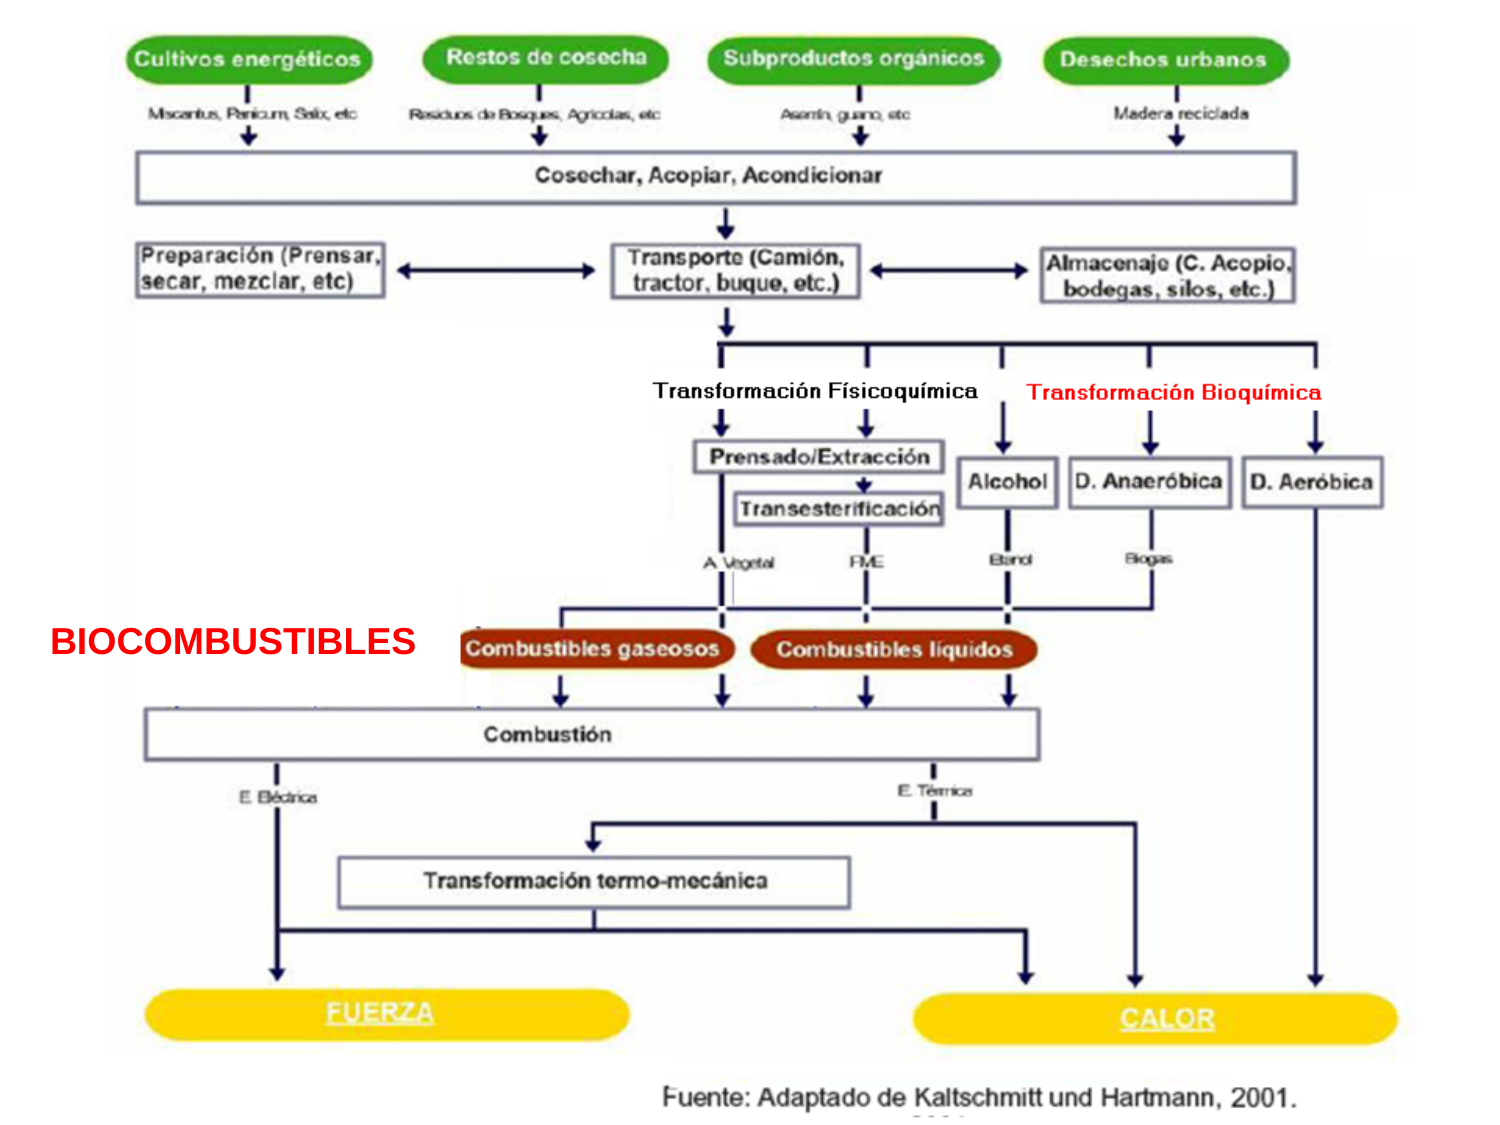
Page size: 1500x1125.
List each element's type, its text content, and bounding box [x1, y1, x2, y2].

text_box BIOCOMBUSTIBLES [35, 609, 72, 670]
picture [77, 5, 1423, 1119]
